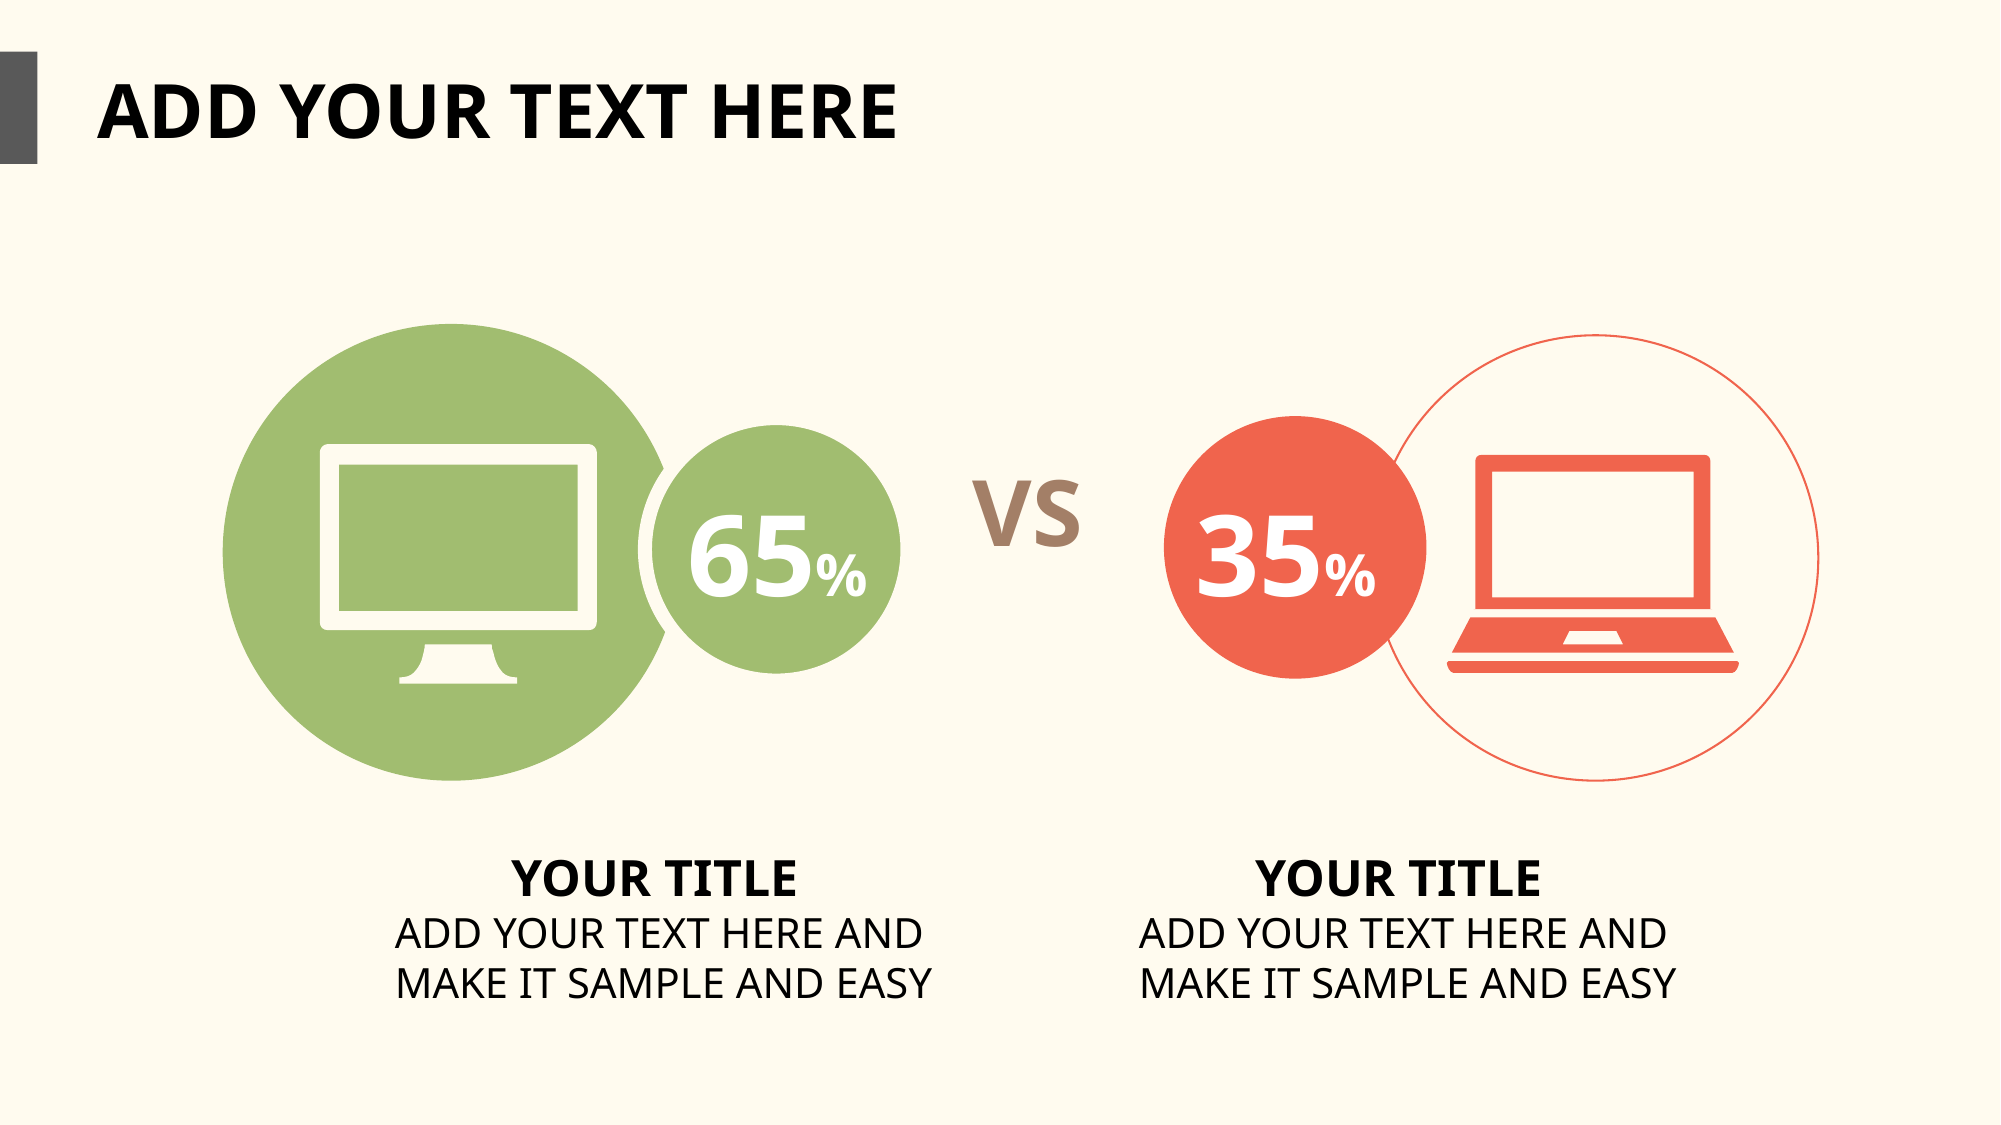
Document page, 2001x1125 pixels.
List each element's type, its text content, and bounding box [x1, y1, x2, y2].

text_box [1372, 335, 1819, 781]
text_box [319, 444, 597, 631]
text_box [221, 322, 669, 782]
text_box ADD YOUR TEXT HERE [82, 55, 915, 161]
text_box [1162, 480, 1181, 615]
text_box VS [957, 447, 1098, 573]
text_box [1189, 627, 1372, 680]
text_box [643, 417, 909, 682]
text_box [1183, 415, 1372, 476]
text_box 35% [1181, 476, 1372, 627]
text_box [399, 644, 518, 684]
text_box 65% [672, 476, 884, 627]
text_box [0, 51, 38, 165]
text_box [379, 839, 1048, 1016]
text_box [1124, 839, 1792, 1016]
